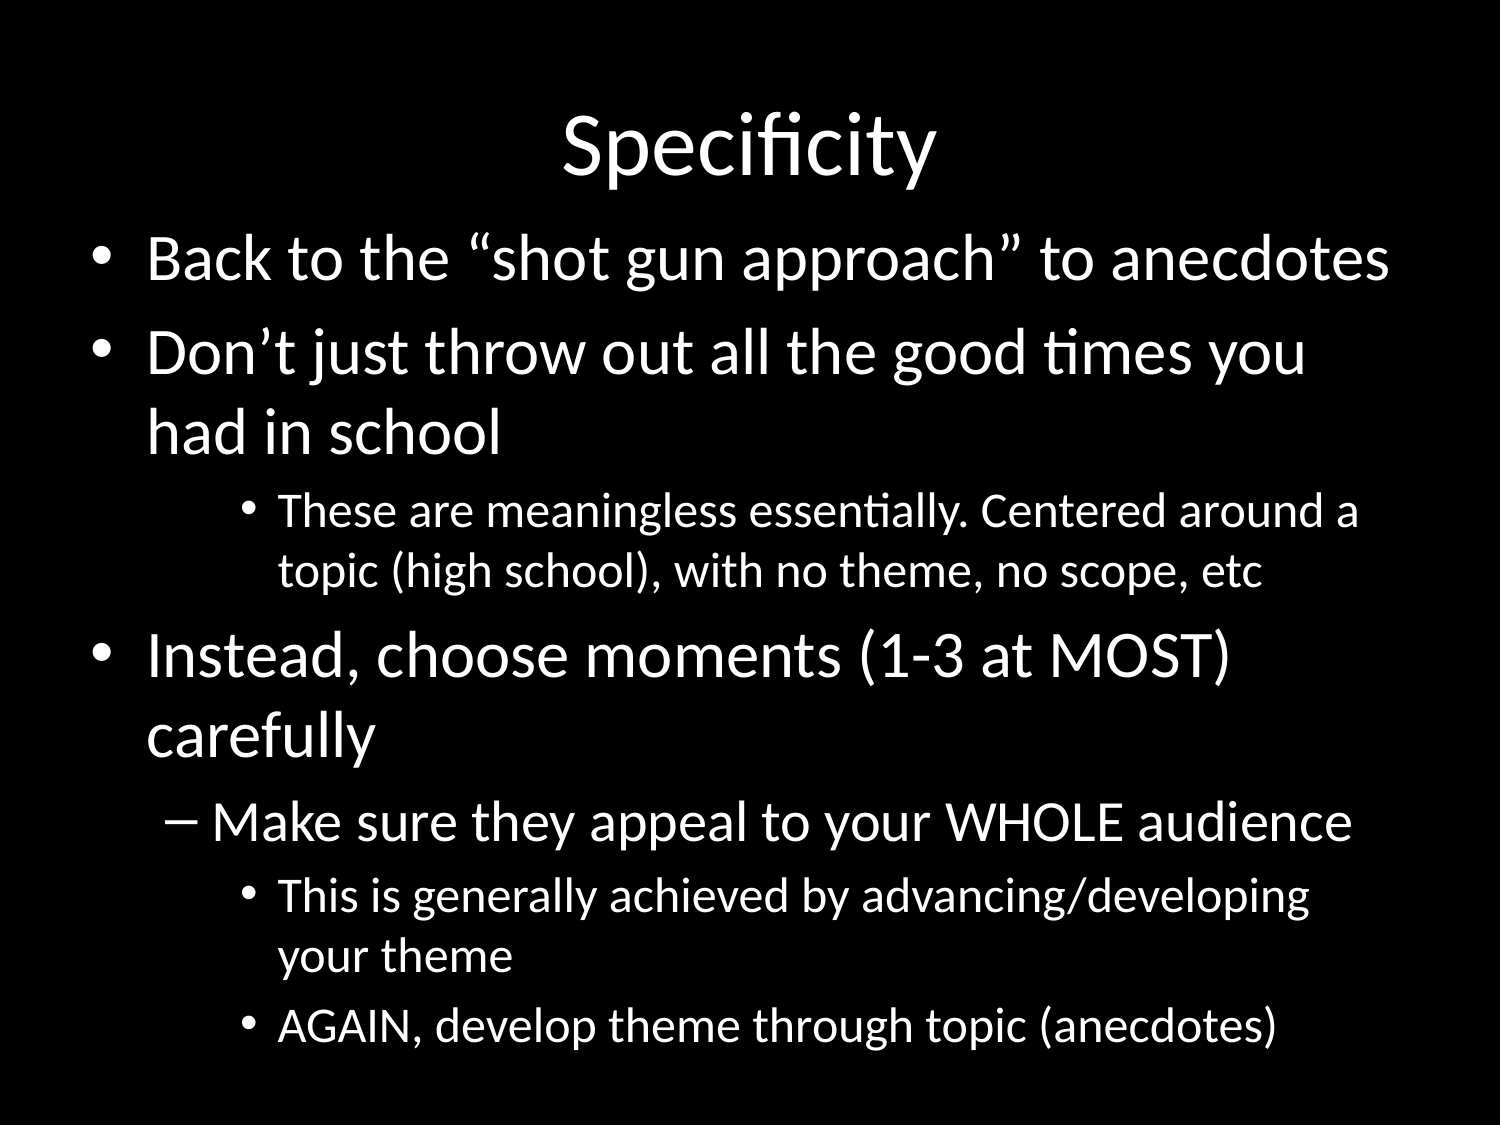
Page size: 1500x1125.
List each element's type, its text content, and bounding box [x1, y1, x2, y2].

title Specificity [75, 45, 1425, 206]
list Back to the “shot gun approach” to anecdotes Don’t just throw out all the good times you had in school These are meaningless essentially. Centered around a topic (high school), with no theme, no scope, etc Instead, choose moments (1-3 at MOST) carefully Make sure they appeal to your WHOLE audience This is generally achieved by advancing/developing your theme AGAIN, develop theme through topic (anecdotes) [75, 206, 1425, 1069]
